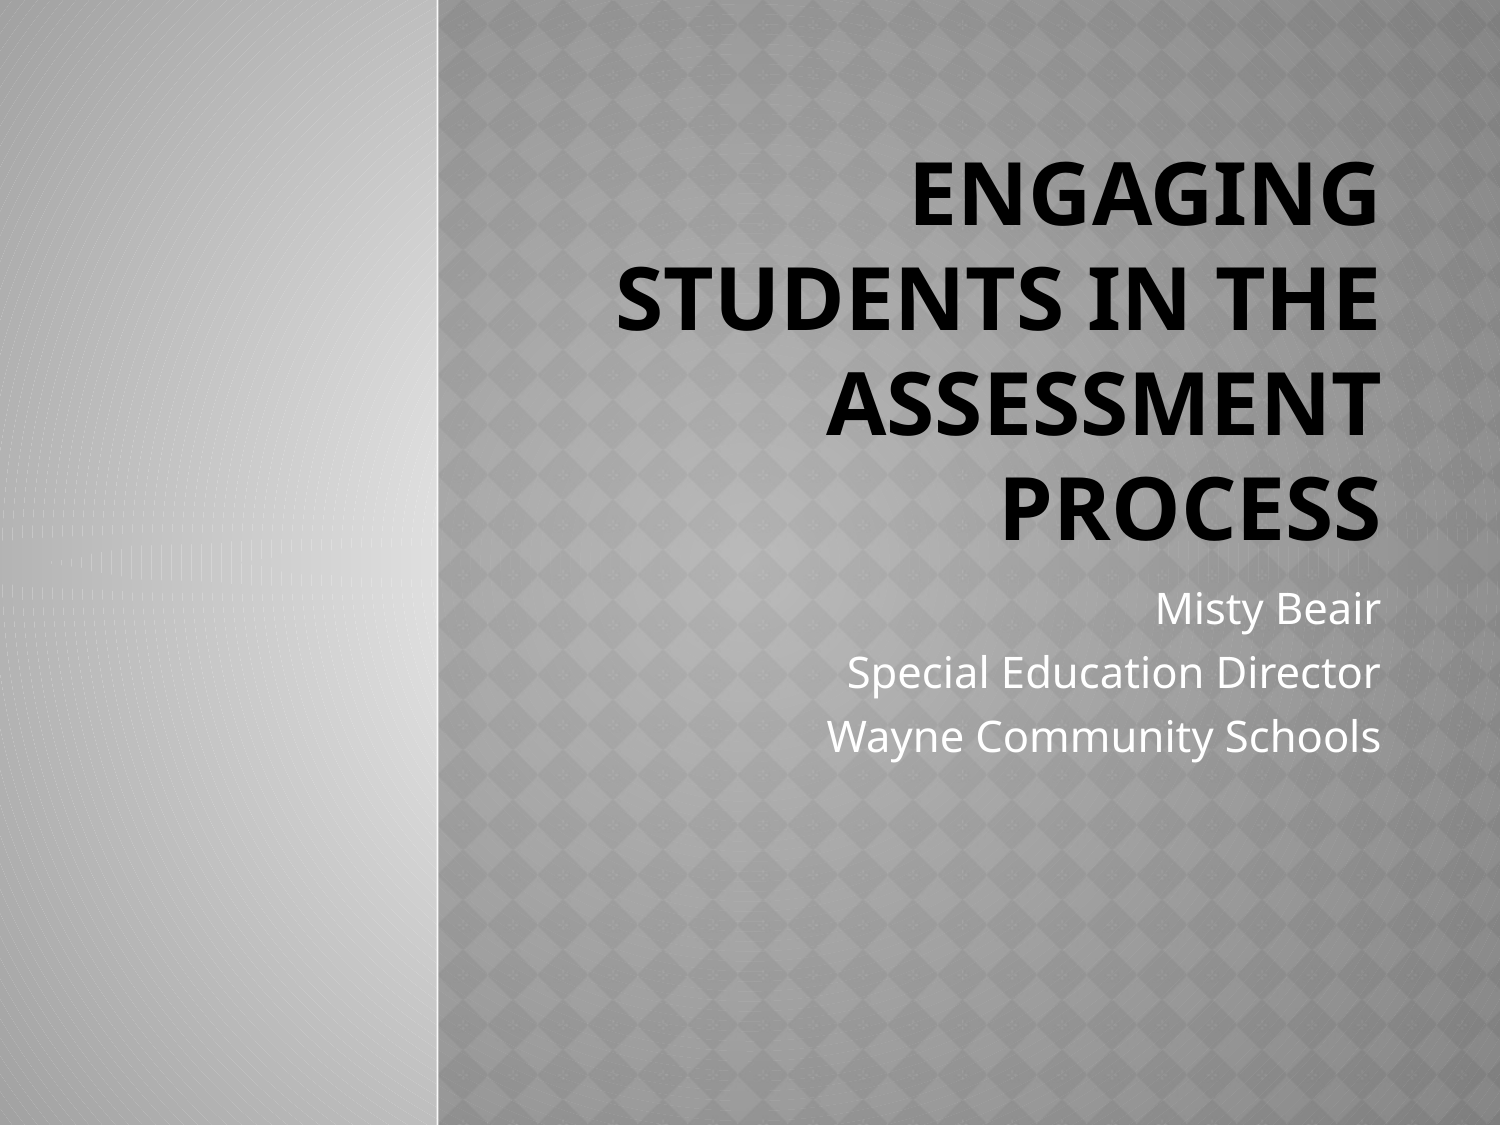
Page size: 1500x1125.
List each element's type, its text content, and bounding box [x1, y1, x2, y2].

subtitle Misty Beair Special Education Director Wayne Community Schools [550, 580, 1390, 762]
title Engaging Students in the Assessment Process [552, 87, 1390, 558]
